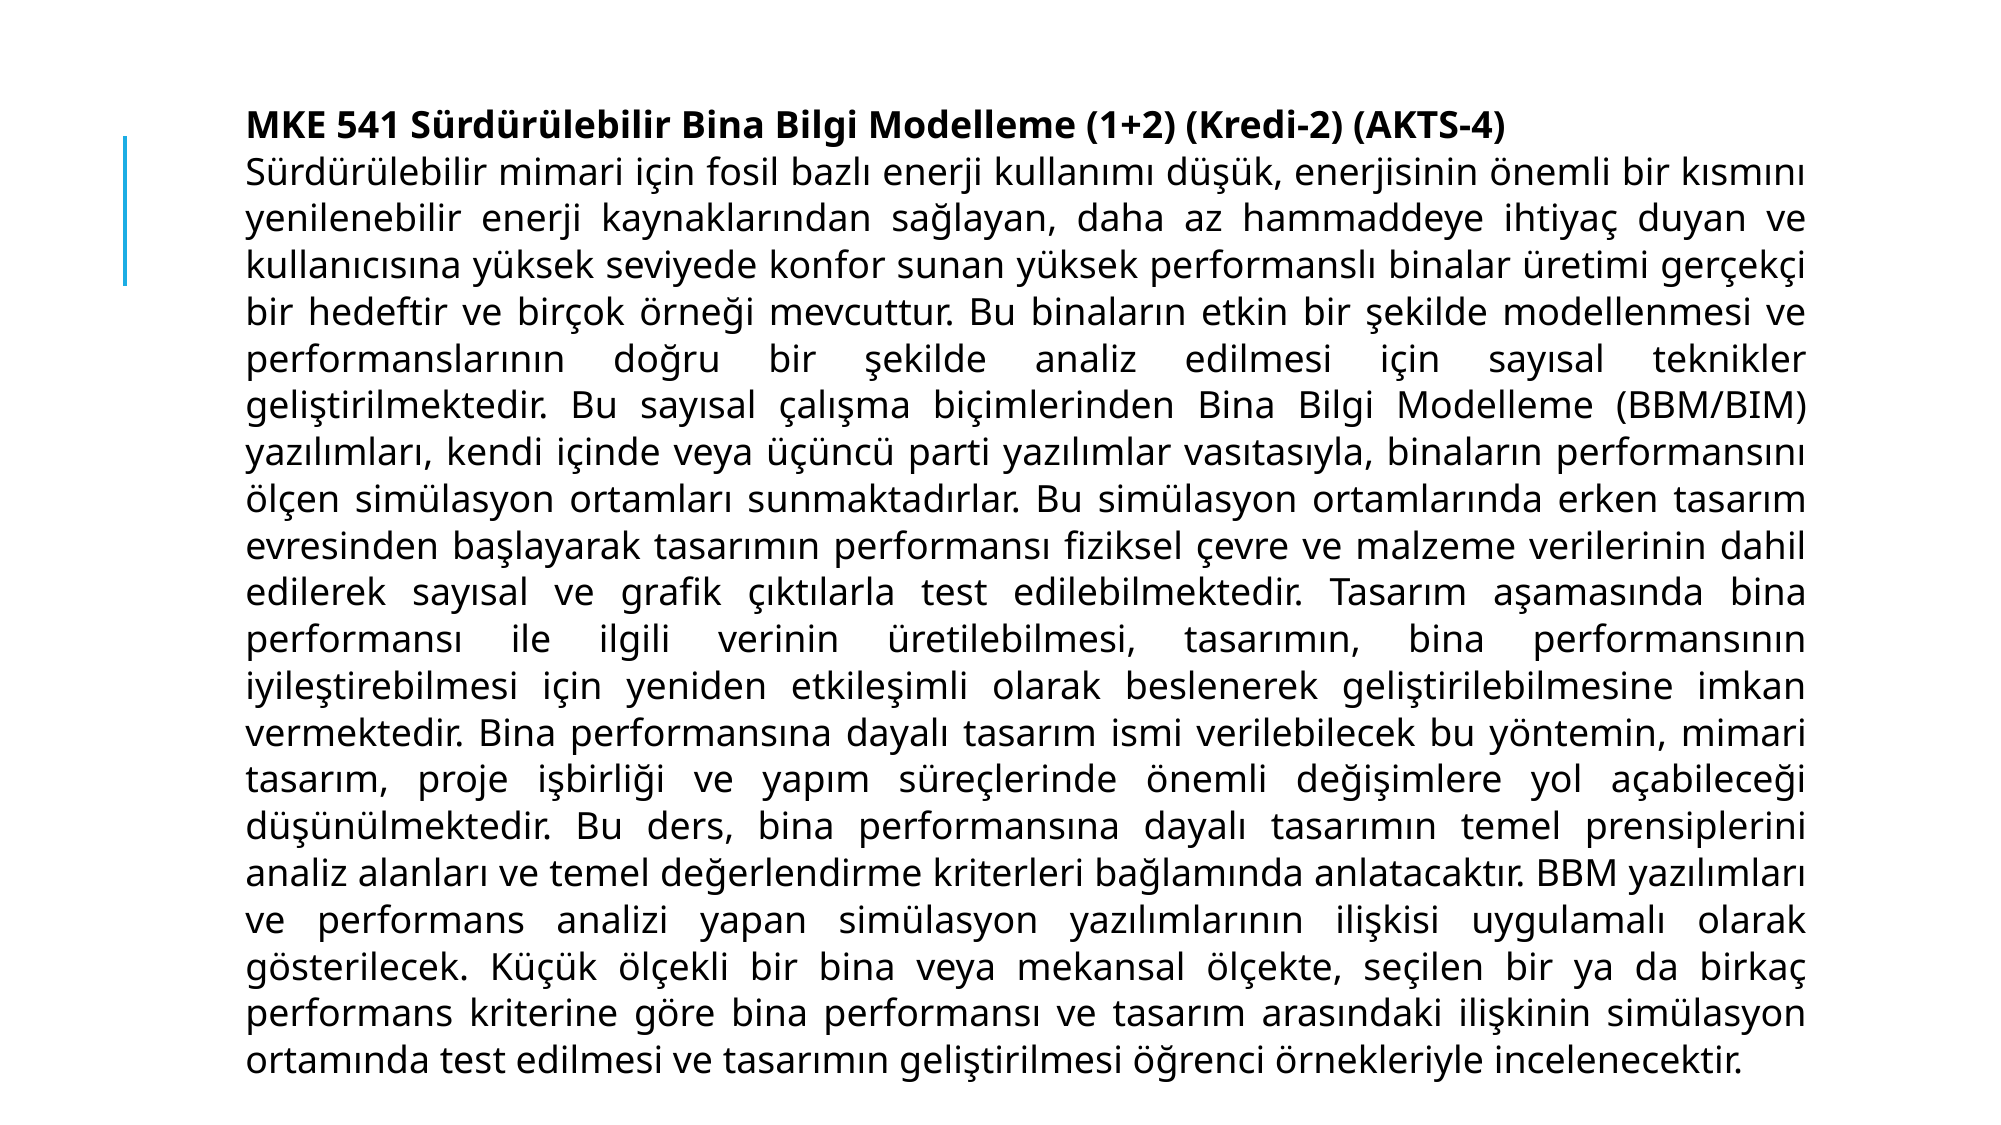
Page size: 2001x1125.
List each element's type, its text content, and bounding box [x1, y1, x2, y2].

text_box MKE 541 Sürdürülebilir Bina Bilgi Modelleme (1+2) (Kredi-2) (AKTS-4) Sürdürülebilir mimari için fosil bazlı enerji kullanımı düşük, enerjisinin önemli bir kısmını yenilenebilir enerji kaynaklarından sağlayan, daha az hammaddeye ihtiyaç duyan ve kullanıcısına yüksek seviyede konfor sunan yüksek performanslı binalar üretimi gerçekçi bir hedeftir ve birçok örneği mevcuttur. Bu binaların etkin bir şekilde modellenmesi ve performanslarının doğru bir şekilde analiz edilmesi için sayısal teknikler geliştirilmektedir. Bu sayısal çalışma biçimlerinden Bina Bilgi Modelleme (BBM/BIM) yazılımları, kendi içinde veya üçüncü parti yazılımlar vasıtasıyla, binaların performansını ölçen simülasyon ortamları sunmaktadırlar. Bu simülasyon ortamlarında erken tasarım evresinden başlayarak tasarımın performansı fiziksel çevre ve malzeme verilerinin dahil edilerek sayısal ve grafik çıktılarla test edilebilmektedir. Tasarım aşamasında bina performansı ile ilgili verinin üretilebilmesi, tasarımın, bina performansının iyileştirebilmesi için yeniden etkileşimli olarak beslenerek geliştirilebilmesine imkan vermektedir. Bina performansına dayalı tasarım ismi verilebilecek bu yöntemin, mimari tasarım, proje işbirliği ve yapım süreçlerinde önemli değişimlere yol açabileceği düşünülmektedir. Bu ders, bina performansına dayalı tasarımın temel prensiplerini analiz alanları ve temel değerlendirme kriterleri bağlamında anlatacaktır. BBM yazılımları ve performans analizi yapan simülasyon yazılımlarının ilişkisi uygulamalı olarak gösterilecek. Küçük ölçekli bir bina veya mekansal ölçekte, seçilen bir ya da birkaç performans kriterine göre bina performansı ve tasarım arasındaki ilişkinin simülasyon ortamında test edilmesi ve tasarımın geliştirilmesi öğrenci örnekleriyle incelenecektir. [230, 91, 1829, 1089]
